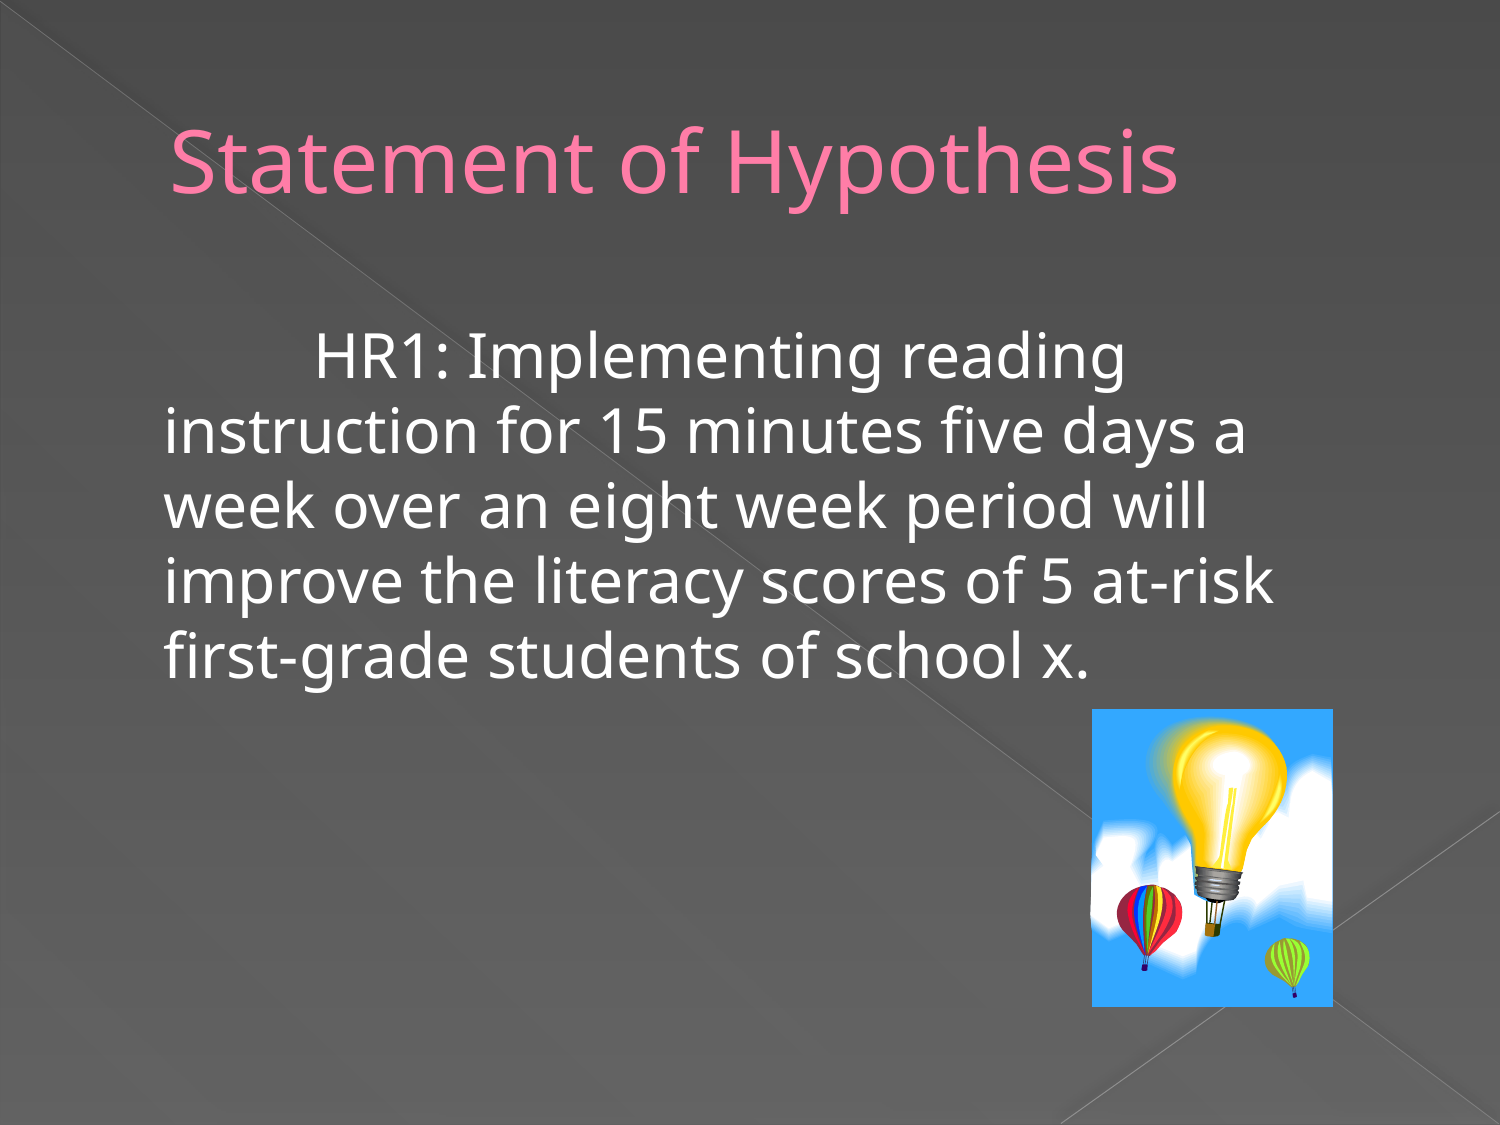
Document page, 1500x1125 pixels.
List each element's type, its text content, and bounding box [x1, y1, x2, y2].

picture [1090, 708, 1334, 1008]
title Statement of Hypothesis [75, 43, 1425, 274]
list HR1: Implementing reading instruction for 15 minutes five days a week over an eight week period will improve the literacy scores of 5 at-risk first-grade students of school x. [75, 308, 1425, 1059]
